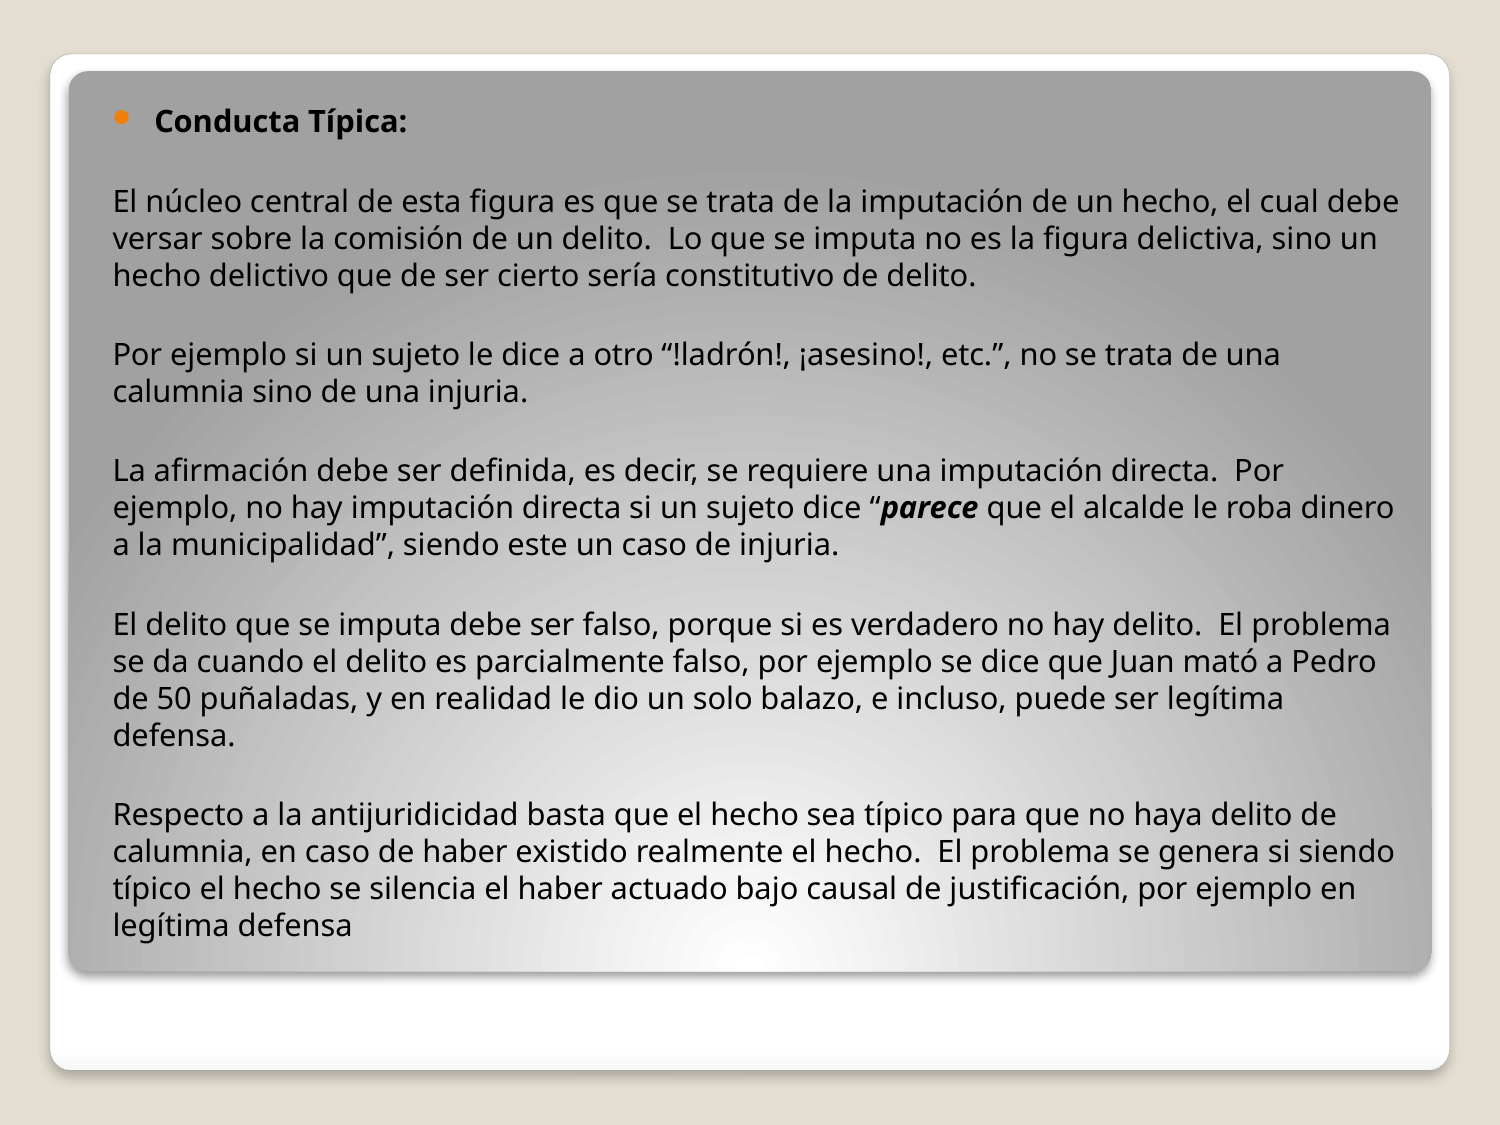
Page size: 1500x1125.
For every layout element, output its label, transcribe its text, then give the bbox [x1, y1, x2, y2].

list Conducta Típica: El núcleo central de esta figura es que se trata de la imputación de un hecho, el cual debe versar sobre la comisión de un delito. Lo que se imputa no es la figura delictiva, sino un hecho delictivo que de ser cierto sería constitutivo de delito. Por ejemplo si un sujeto le dice a otro “!ladrón!, ¡asesino!, etc.”, no se trata de una calumnia sino de una injuria. La afirmación debe ser definida, es decir, se requiere una imputación directa. Por ejemplo, no hay imputación directa si un sujeto dice “parece que el alcalde le roba dinero a la municipalidad”, siendo este un caso de injuria. El delito que se imputa debe ser falso, porque si es verdadero no hay delito. El problema se da cuando el delito es parcialmente falso, por ejemplo se dice que Juan mató a Pedro de 50 puñaladas, y en realidad le dio un solo balazo, e incluso, puede ser legítima defensa. Respecto a la antijuridicidad basta que el hecho sea típico para que no haya delito de calumnia, en caso de haber existido realmente el hecho. El problema se genera si siendo típico el hecho se silencia el haber actuado bajo causal de justificación, por ejemplo en legítima defensa [82, 86, 1425, 1000]
